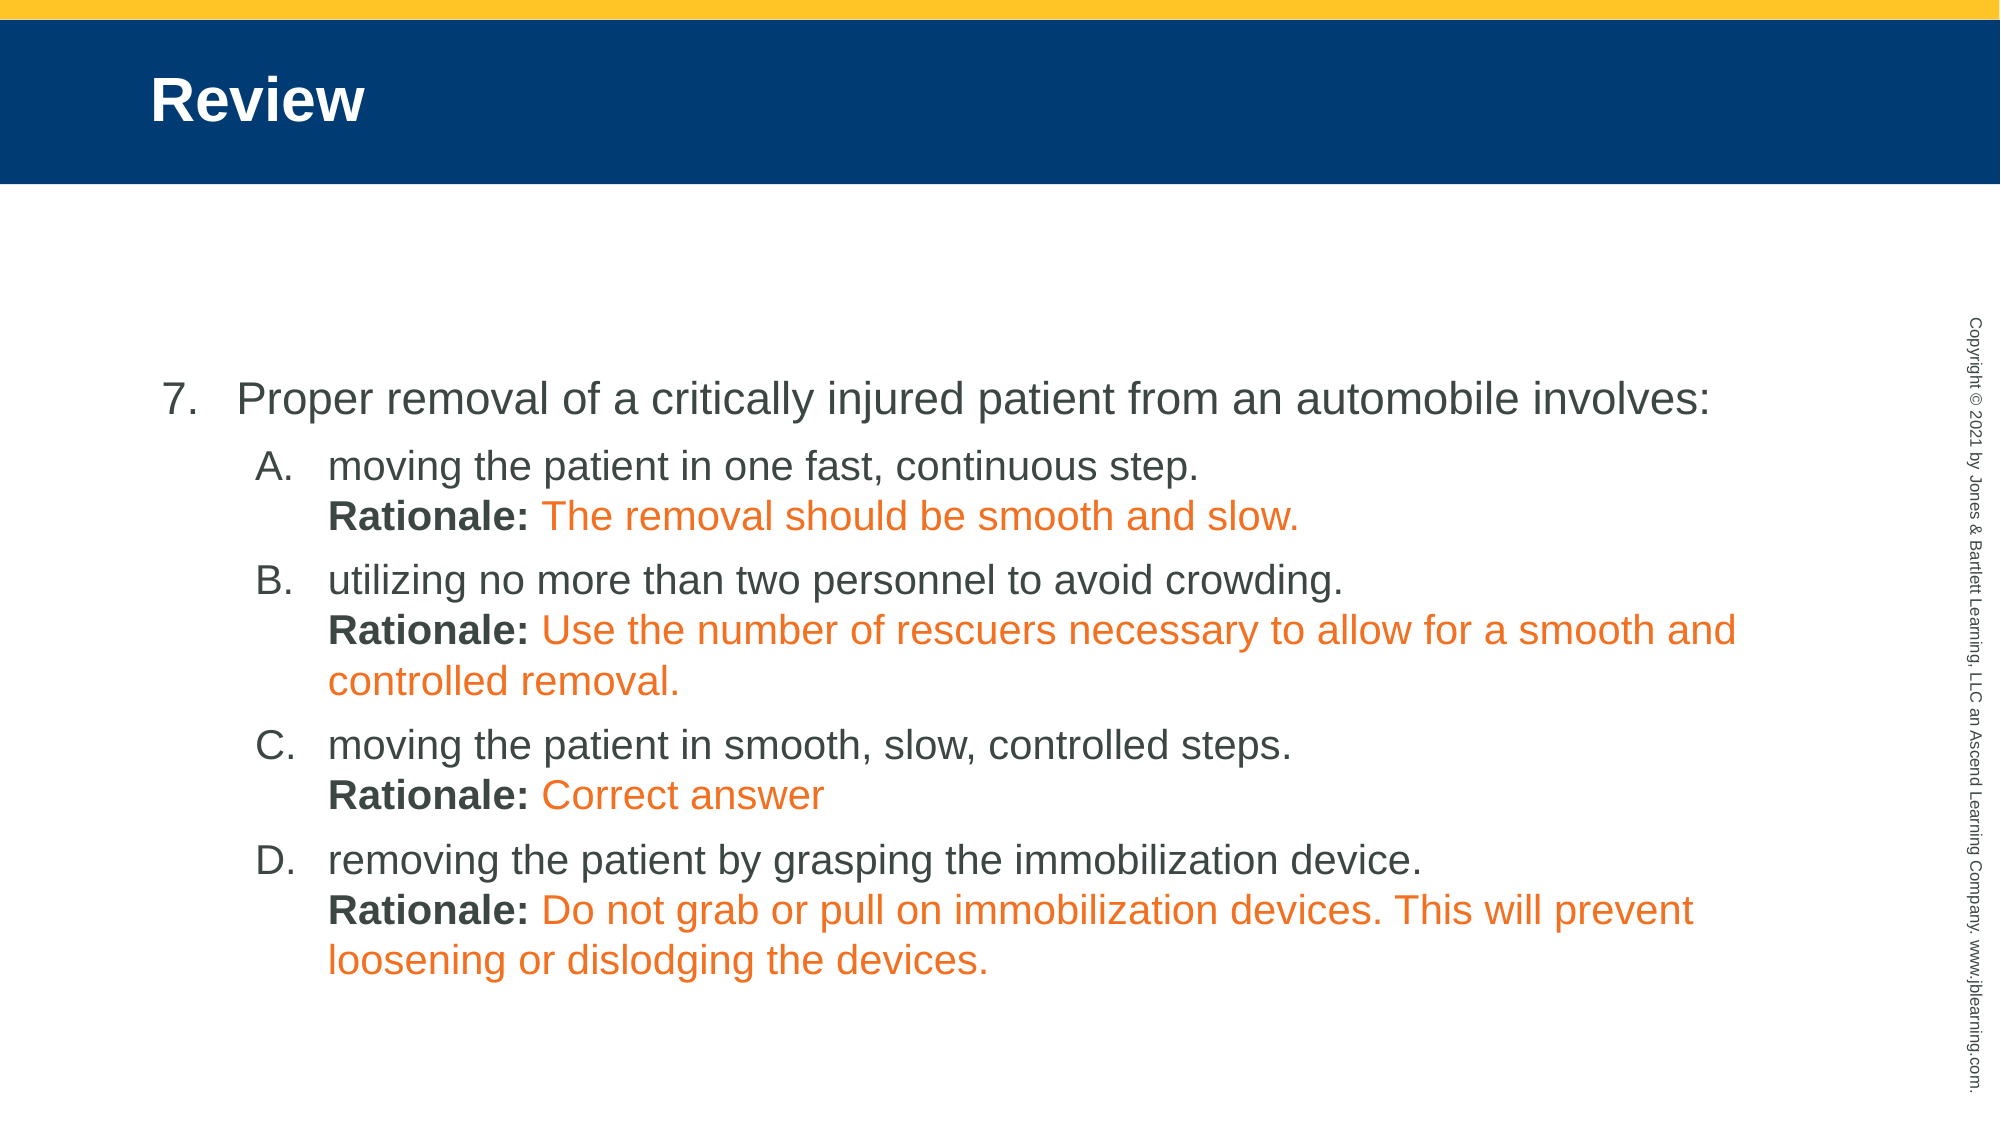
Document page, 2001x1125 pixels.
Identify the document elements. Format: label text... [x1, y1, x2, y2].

list Proper removal of a critically injured patient from an automobile involves: moving the patient in one fast, continuous step. Rationale: The removal should be smooth and slow. utilizing no more than two personnel to avoid crowding. Rationale: Use the number of rescuers necessary to allow for a smooth and controlled removal. moving the patient in smooth, slow, controlled steps. Rationale: Correct answer removing the patient by grasping the immobilization device. Rationale: Do not grab or pull on immobilization devices. This will prevent loosening or dislodging the devices. [146, 361, 1859, 1016]
title Review [0, 19, 2000, 185]
